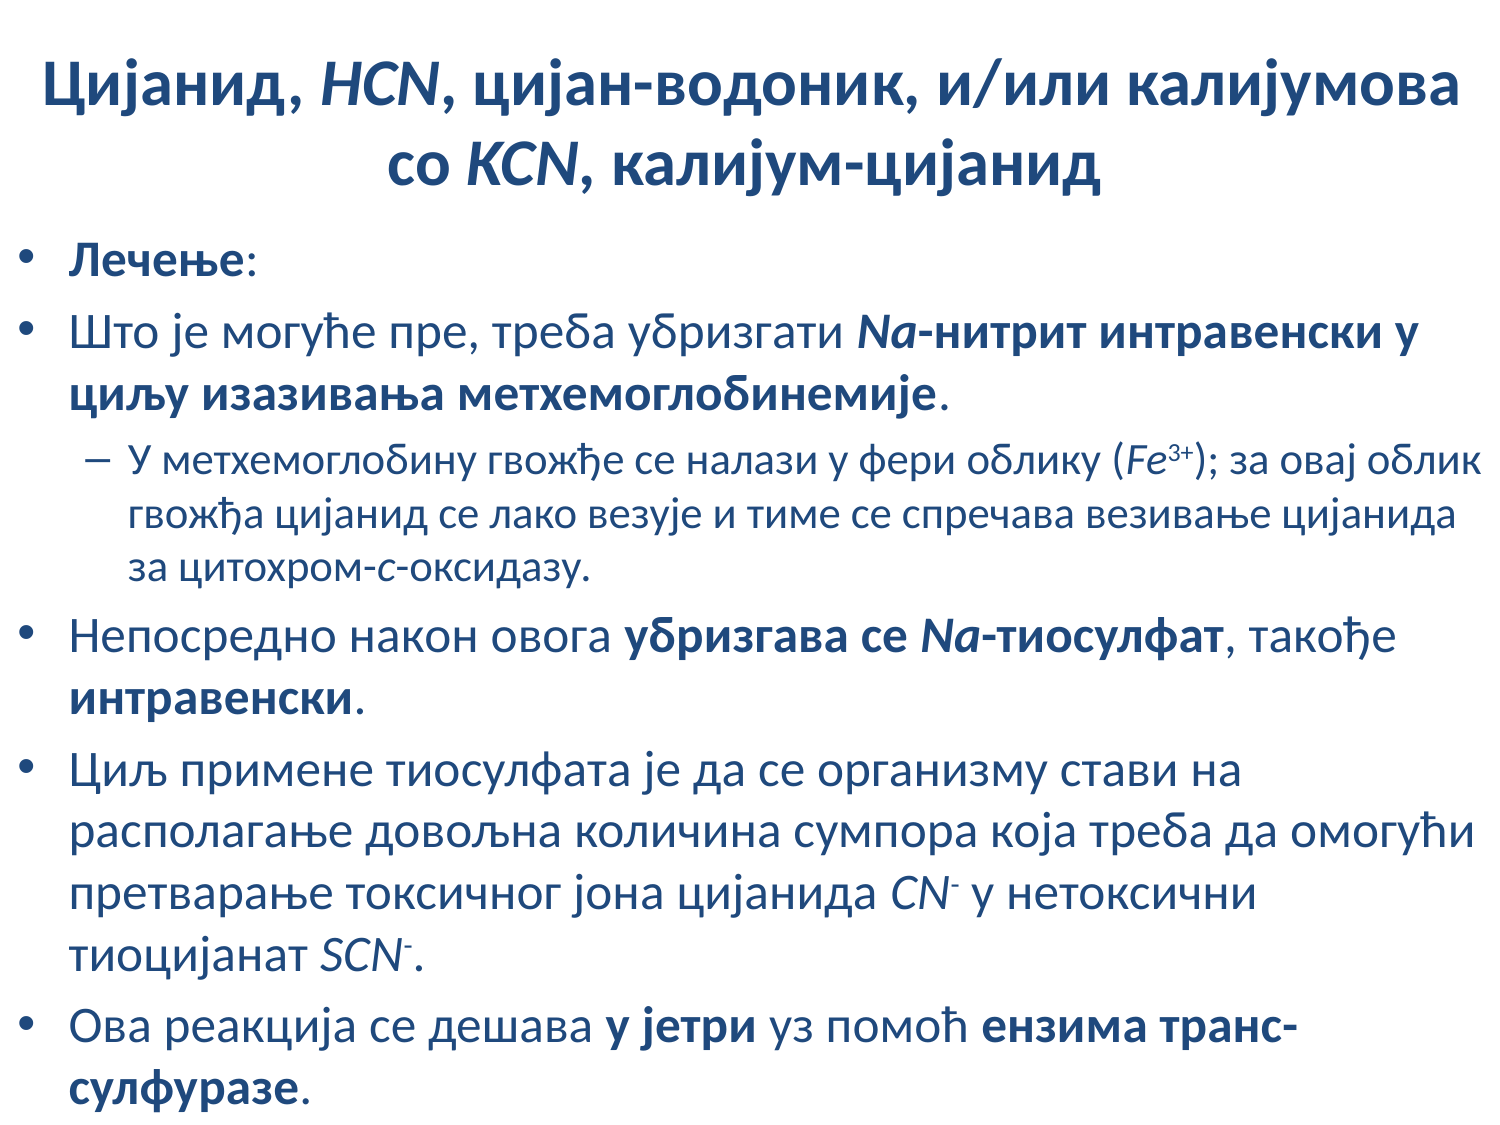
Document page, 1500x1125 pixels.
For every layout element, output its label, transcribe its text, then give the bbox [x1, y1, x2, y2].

list Лечење: Што је могуће пре, треба убризгати Nа-нитрит интравенски у циљу изазивања метхемоглобинемије. У метхемоглобину гвожђе се налази у фери облику (Fе3+); за овај облик гвожђа цијанид се лако везује и тиме се спречава везивање цијанида за цитохром-с-оксидазу. Непосредно након овога убризгава се Nа-тиосулфат, такође интравенски. Циљ примене тиосулфата је да се организму стави на располагање довољна количина сумпора која треба да омогући претварање токсичног јона цијанида CN- у нетоксични тиоцијанат SCN-. Ова реакција се дешава у јетри уз помоћ ензима транс-сулфуразе. [2, 217, 1500, 1125]
text_box Цијанид, HCN, цијан-водоник, и/или калијумова со KCN, калијум-цијанид [2, 24, 1500, 213]
